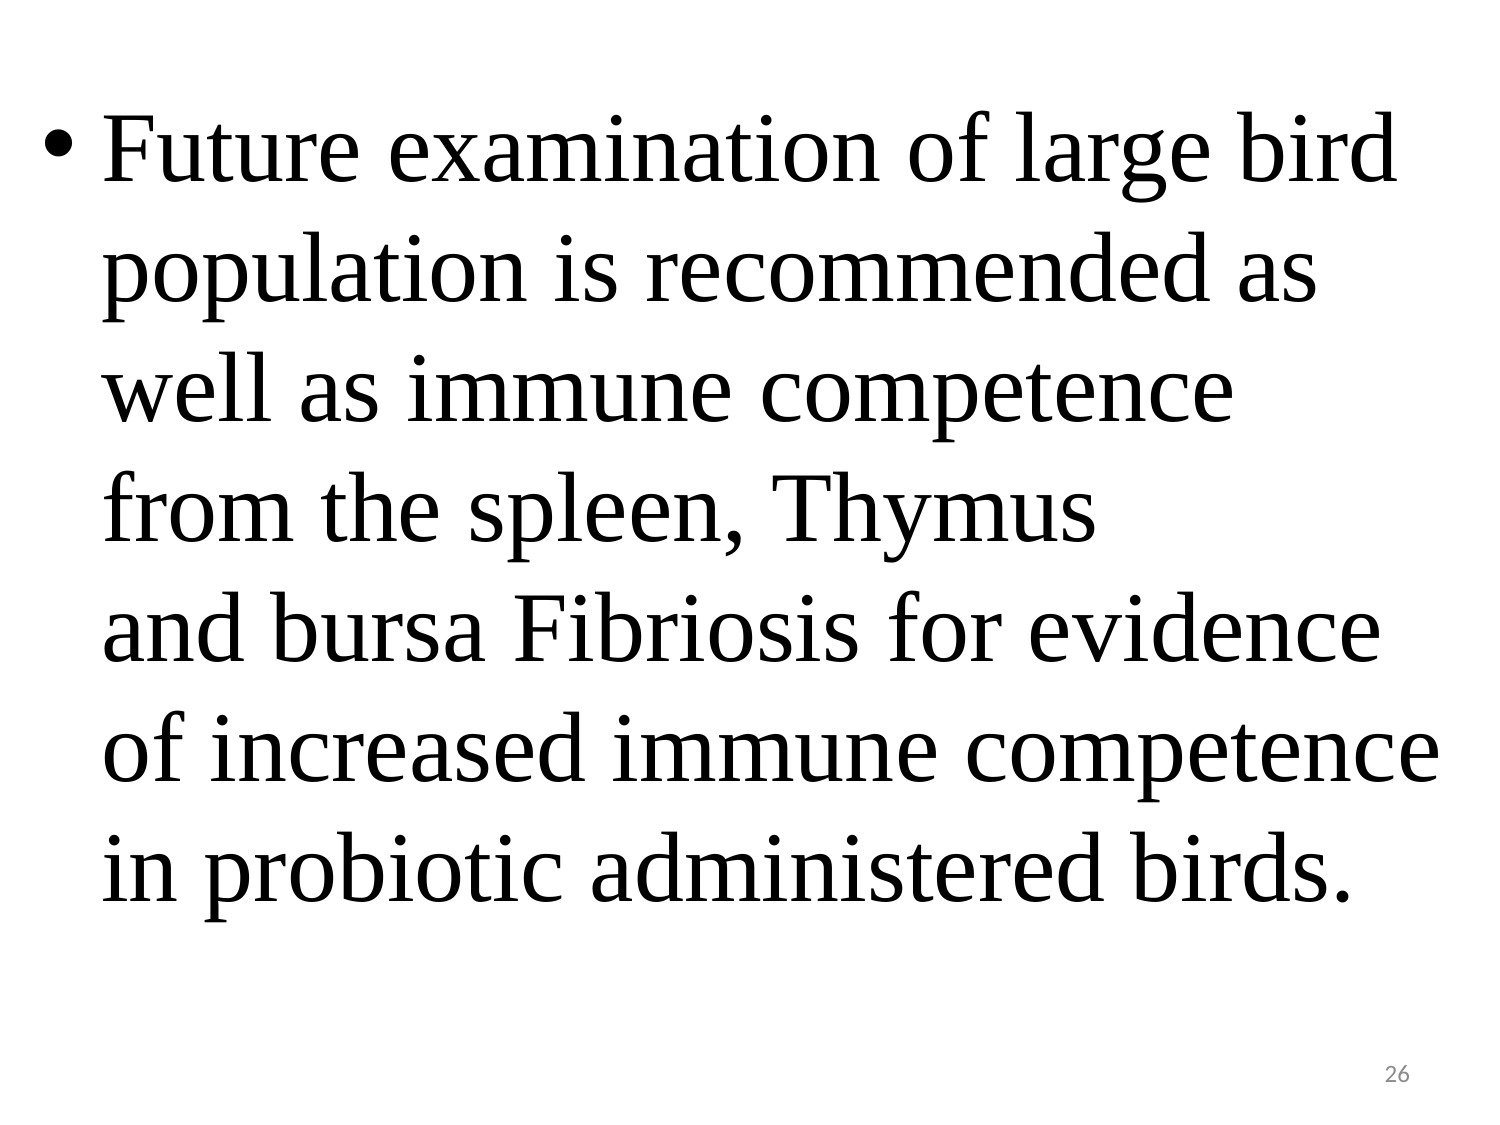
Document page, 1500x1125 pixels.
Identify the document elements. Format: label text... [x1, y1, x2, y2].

slide_number 26 [1074, 1042, 1425, 1103]
list Future examination of large bird population is recommended as well as immune competence from the spleen, Thymus and bursa Fibriosis for evidence of increased immune competence in probiotic administered birds. [26, 73, 1471, 1025]
